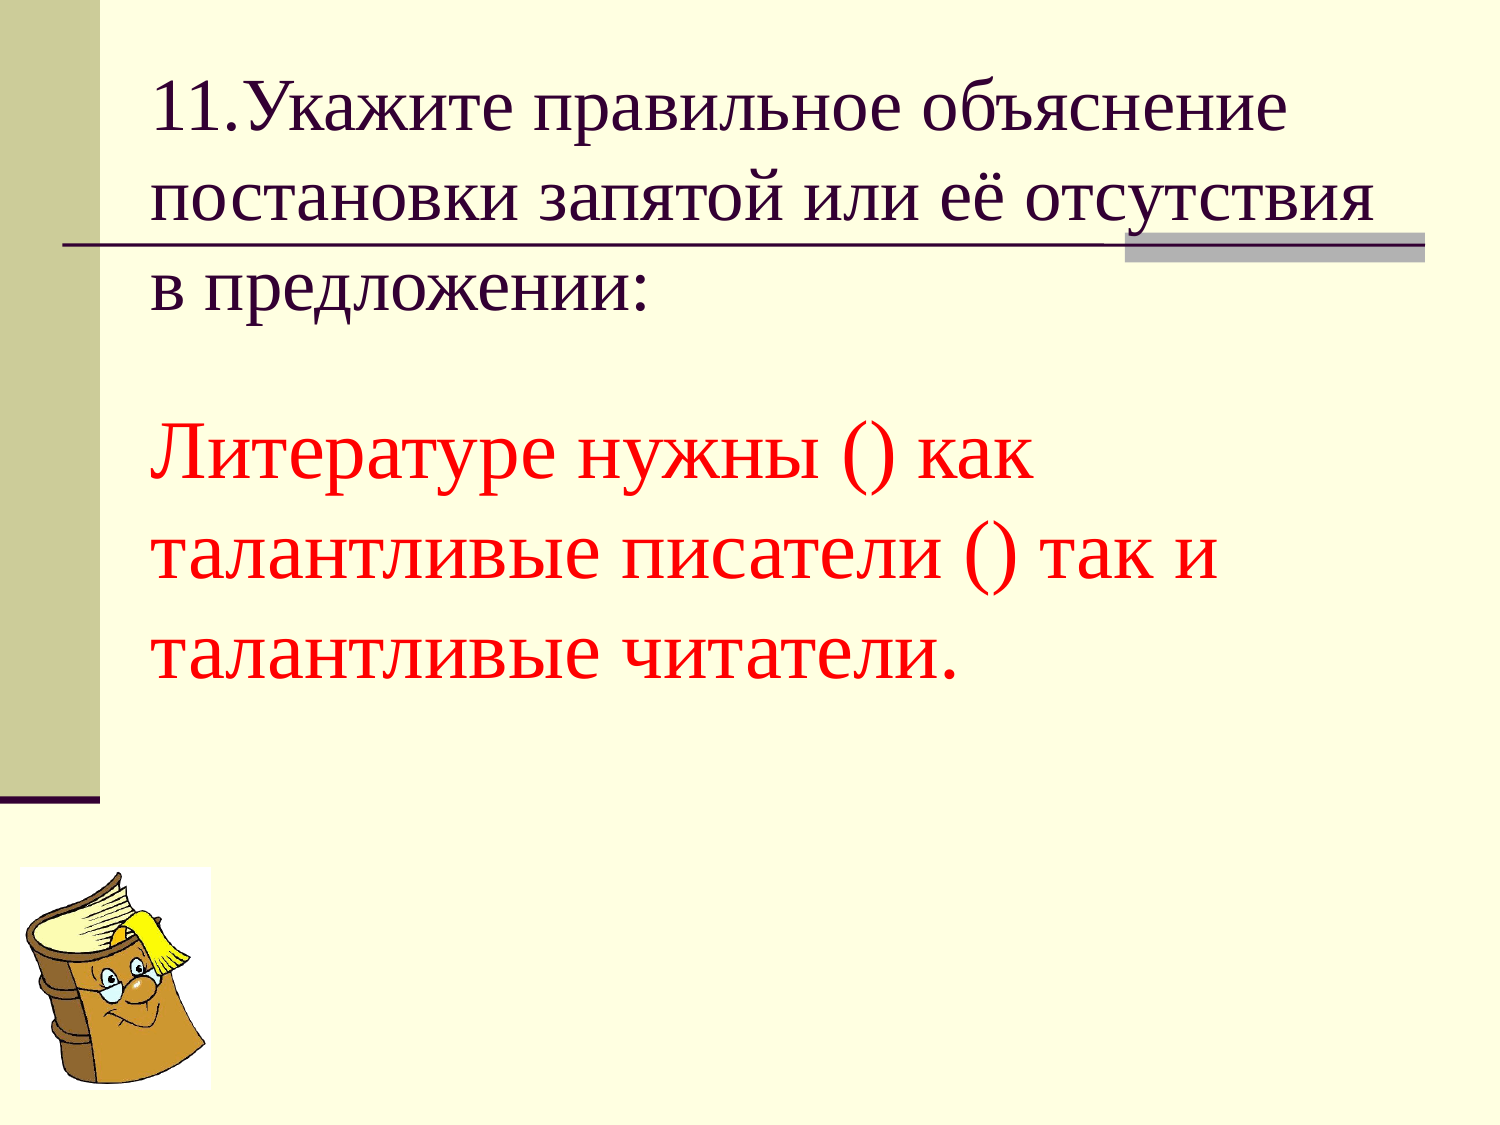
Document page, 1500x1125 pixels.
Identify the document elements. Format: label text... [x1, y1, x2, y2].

title 11.Укажите правильное объяснение постановки запятой или её отсутствия в предложении: Литературе нужны () как талантливые писатели () так и талантливые читатели. [135, 219, 1428, 632]
picture [19, 866, 212, 1090]
